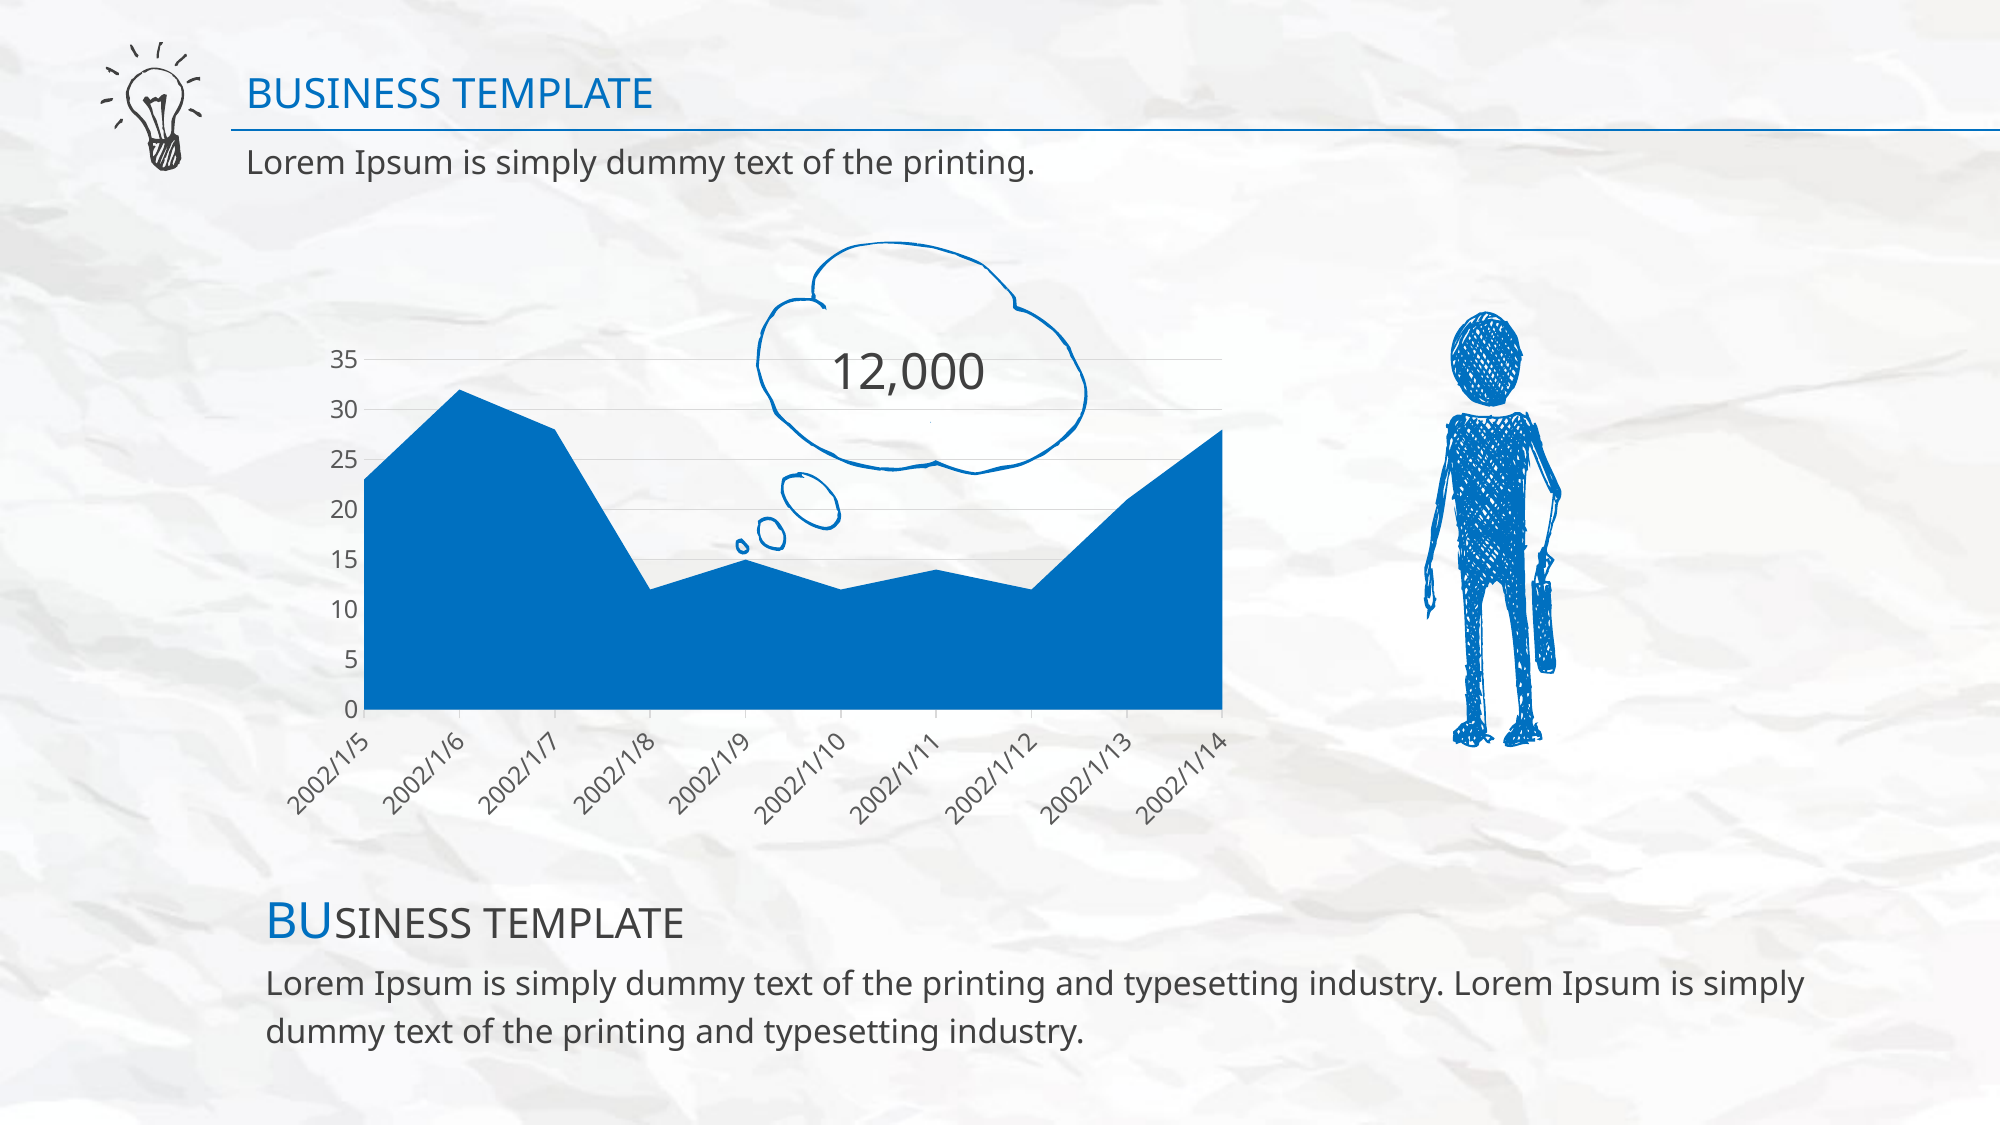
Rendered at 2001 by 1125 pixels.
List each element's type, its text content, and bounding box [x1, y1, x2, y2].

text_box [734, 232, 1078, 555]
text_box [100, 41, 203, 172]
text_box Lorem Ipsum is simply dummy text of the printing and typesetting industry. Lorem Ipsum is simply dummy text of the printing and typesetting industry. [250, 947, 1857, 1058]
text_box BUSINESS TEMPLATE [250, 881, 742, 947]
chart [258, 332, 1255, 842]
text_box BUSINESS TEMPLATE [231, 59, 722, 125]
picture [0, 0, 2000, 1125]
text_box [1423, 311, 1563, 752]
text_box Lorem Ipsum is simply dummy text of the printing. [231, 133, 1113, 189]
